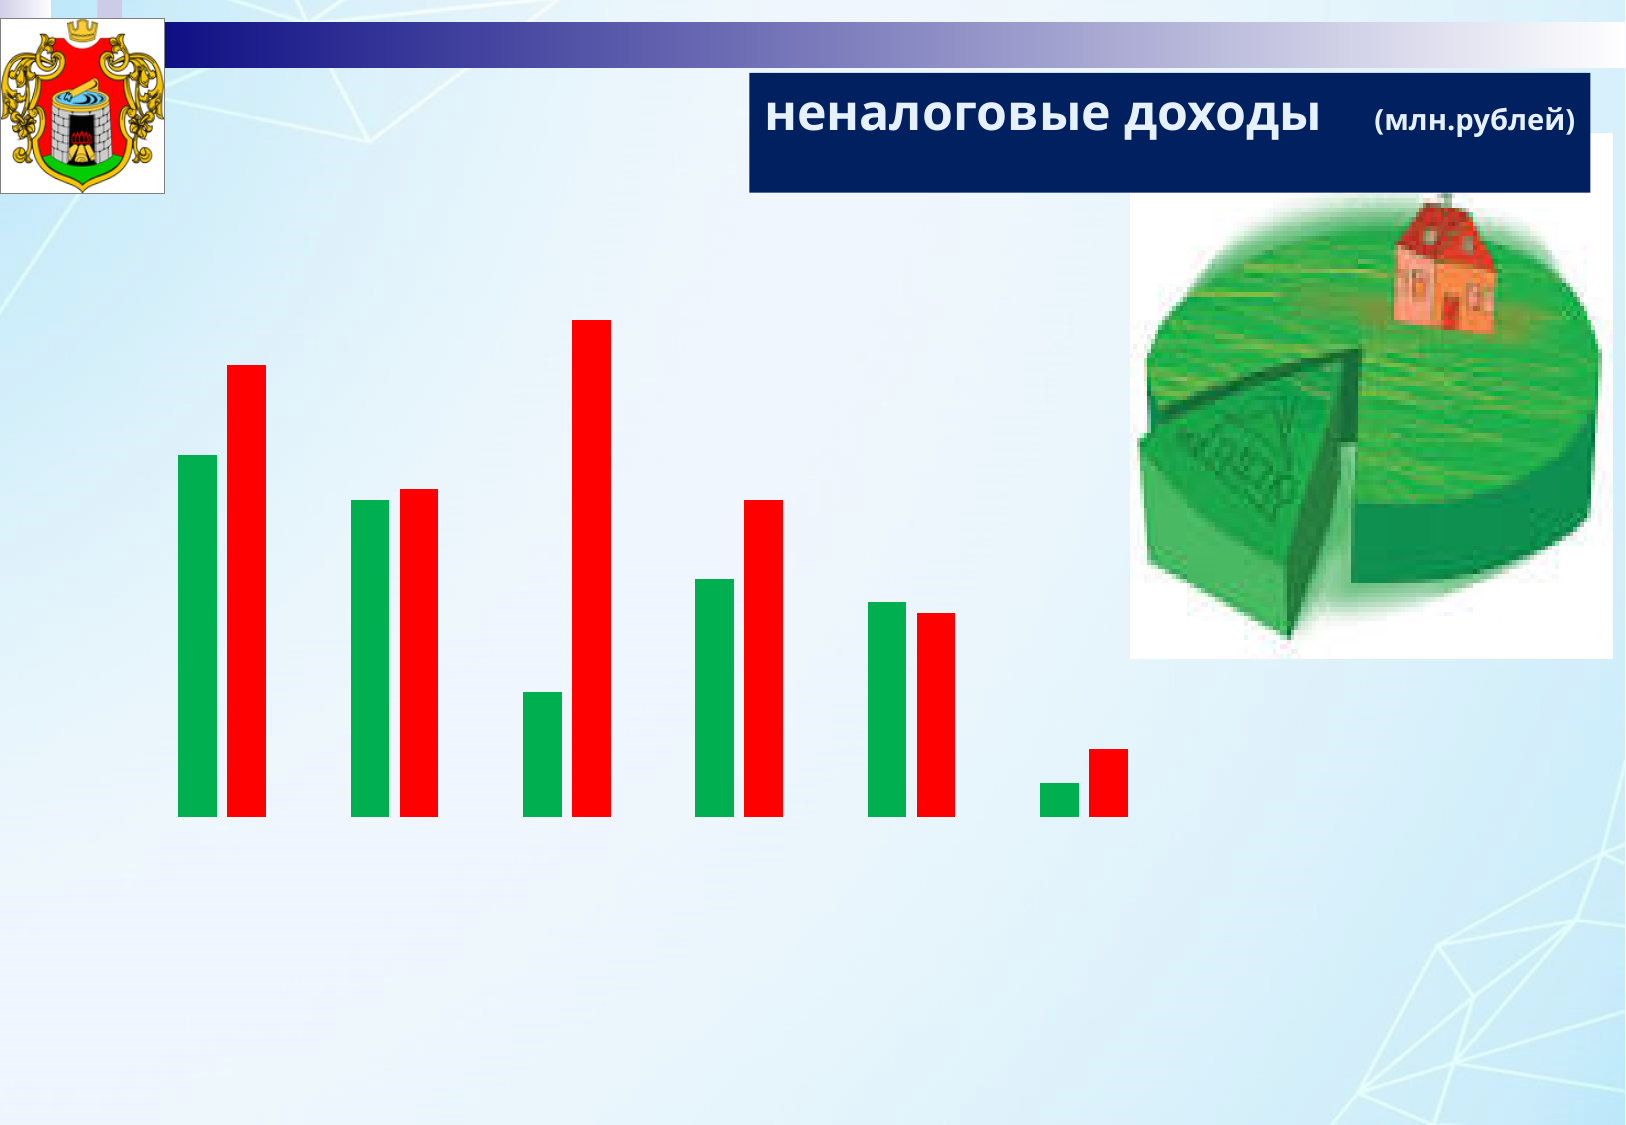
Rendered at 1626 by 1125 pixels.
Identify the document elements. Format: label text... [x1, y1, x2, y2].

picture [0, 0, 1626, 1125]
text_box [340, 74, 1125, 217]
chart [38, 219, 1171, 1035]
text_box неналоговые доходы (млн.рублей) [749, 72, 1591, 193]
